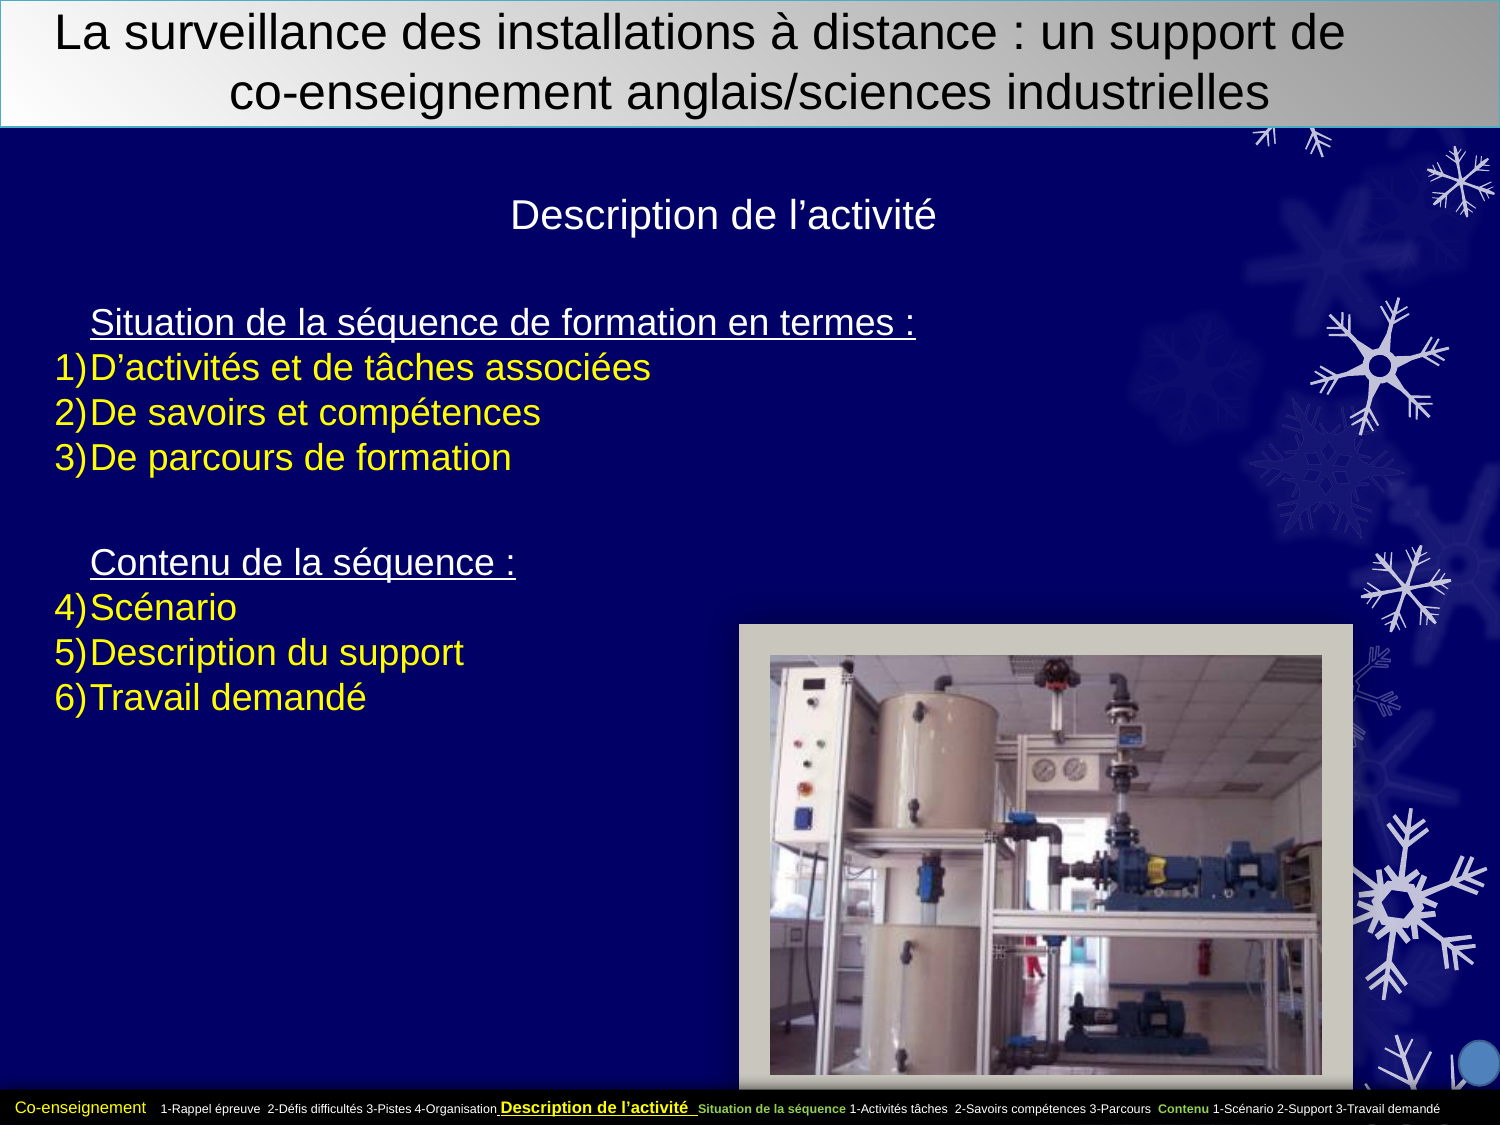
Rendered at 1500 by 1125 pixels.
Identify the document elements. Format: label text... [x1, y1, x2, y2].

text_box [1457, 1039, 1500, 1087]
text_box Co-enseignement 1-Rappel épreuve 2-Défis difficultés 3-Pistes 4-Organisation Description de l’activité Situation de la séquence 1-Activités tâches 2-Savoirs compétences 3-Parcours Contenu 1-Scénario 2-Support 3-Travail demandé [0, 1089, 1500, 1125]
text_box Description de l’activité Situation de la séquence de formation en termes : D’activités et de tâches associées De savoirs et compétences De parcours de formation Contenu de la séquence : Scénario Description du support Travail demandé [0, 135, 1373, 726]
title La surveillance des installations à distance : un support de co-enseignement anglais/sciences industrielles [0, 0, 1500, 128]
picture [769, 655, 1323, 1075]
